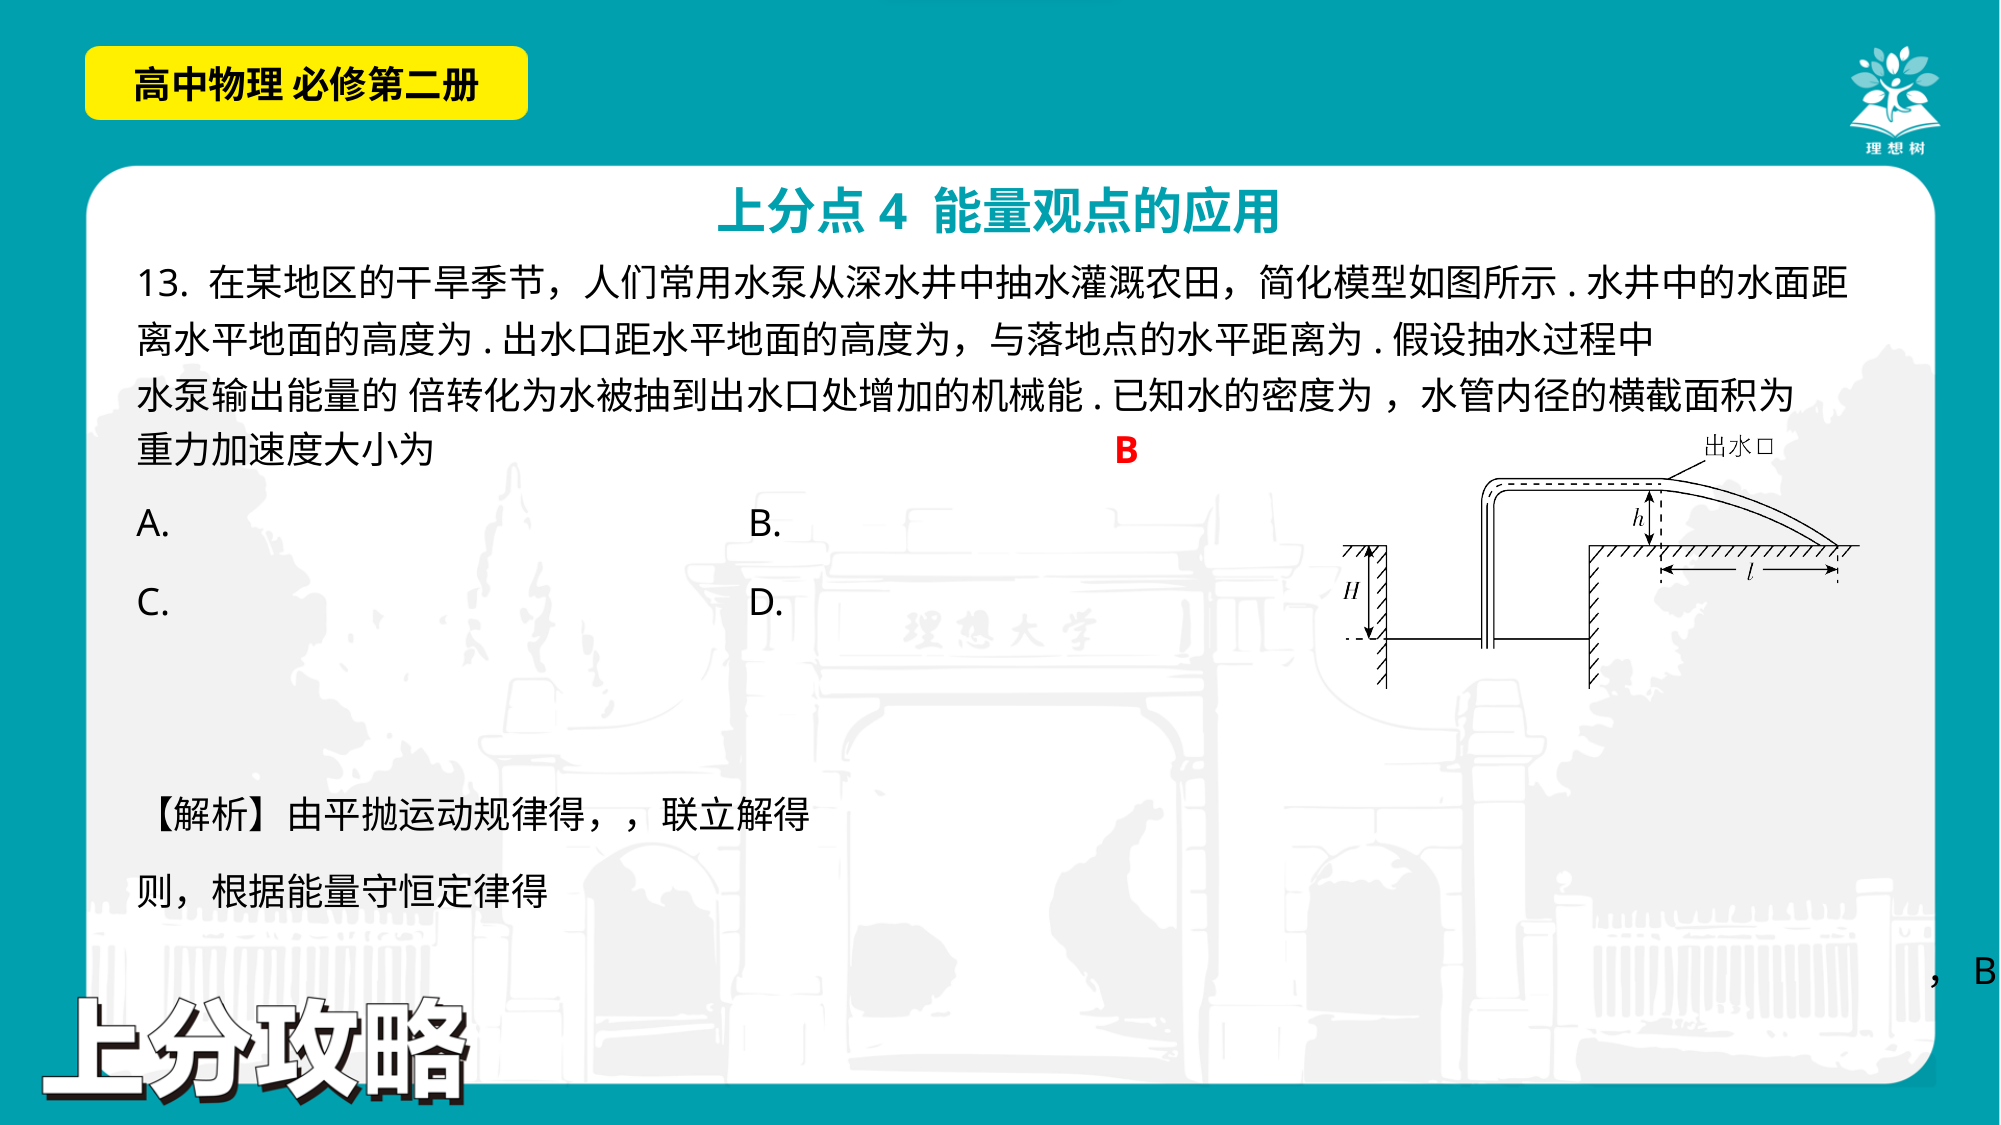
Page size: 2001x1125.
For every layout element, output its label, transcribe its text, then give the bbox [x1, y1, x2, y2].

picture [0, 0, 2000, 1125]
text_box B [1099, 416, 1154, 467]
